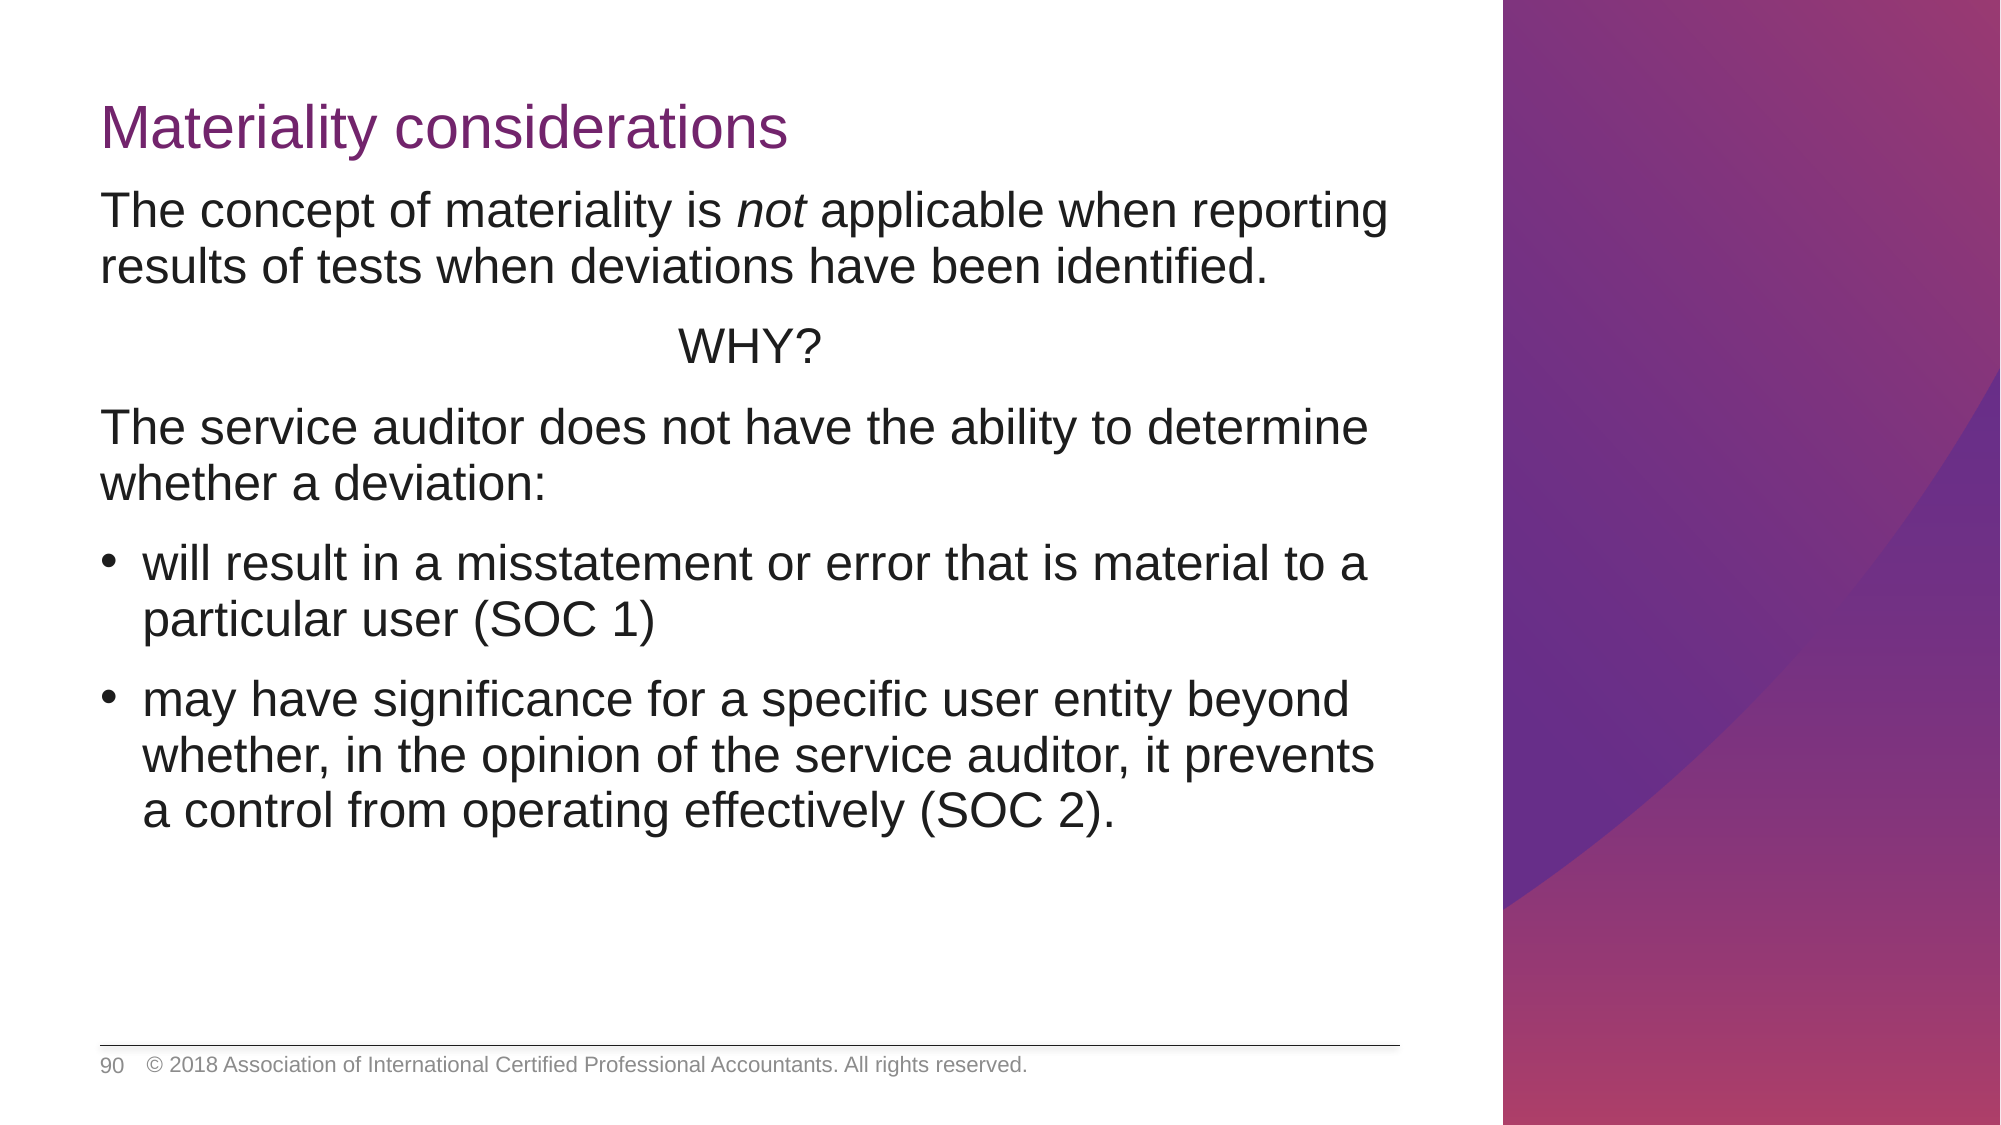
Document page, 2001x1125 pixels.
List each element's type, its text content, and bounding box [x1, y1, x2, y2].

list The concept of materiality is not applicable when reporting results of tests when deviations have been identified. WHY? The service auditor does not have the ability to determine whether a deviation: will result in a misstatement or error that is material to a particular user (SOC 1) may have significance for a specific user entity beyond whether, in the opinion of the service auditor, it prevents a control from operating effectively (SOC 2). [100, 182, 1401, 915]
footer © 2018 Association of International Certified Professional Accountants. All rights reserved. [147, 1050, 1400, 1111]
title Materiality considerations [100, 31, 1401, 161]
picture [1503, 0, 2001, 1125]
slide_number 90 [99, 1050, 147, 1111]
